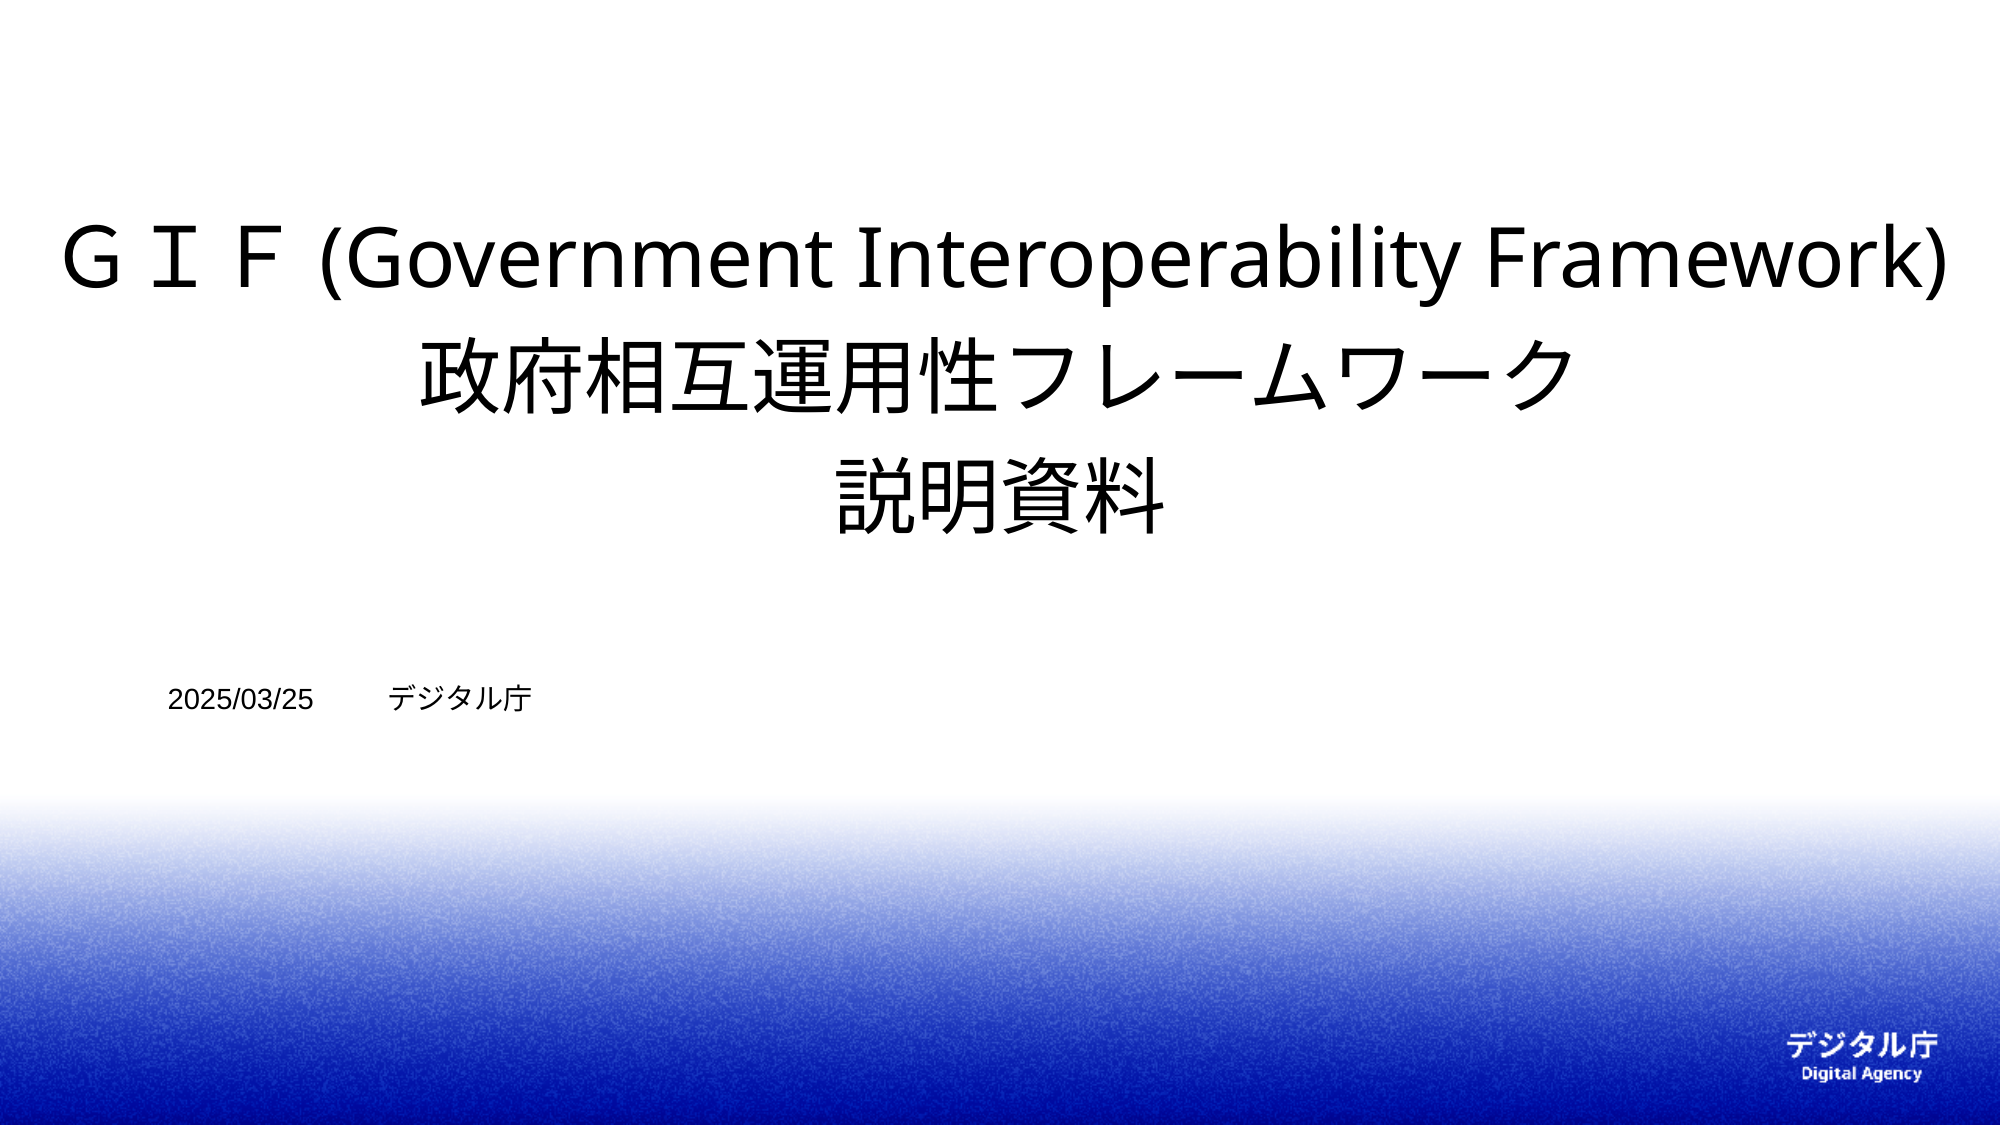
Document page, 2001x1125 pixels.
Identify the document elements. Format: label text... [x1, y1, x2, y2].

picture [0, 0, 2000, 1125]
title ＧＩＦ(Government Interoperability Framework) 政府相互運用性フレームワーク 説明資料 [43, 184, 1957, 539]
subtitle 2025/03/25 [102, 680, 380, 882]
list デジタル庁 [387, 680, 1827, 811]
